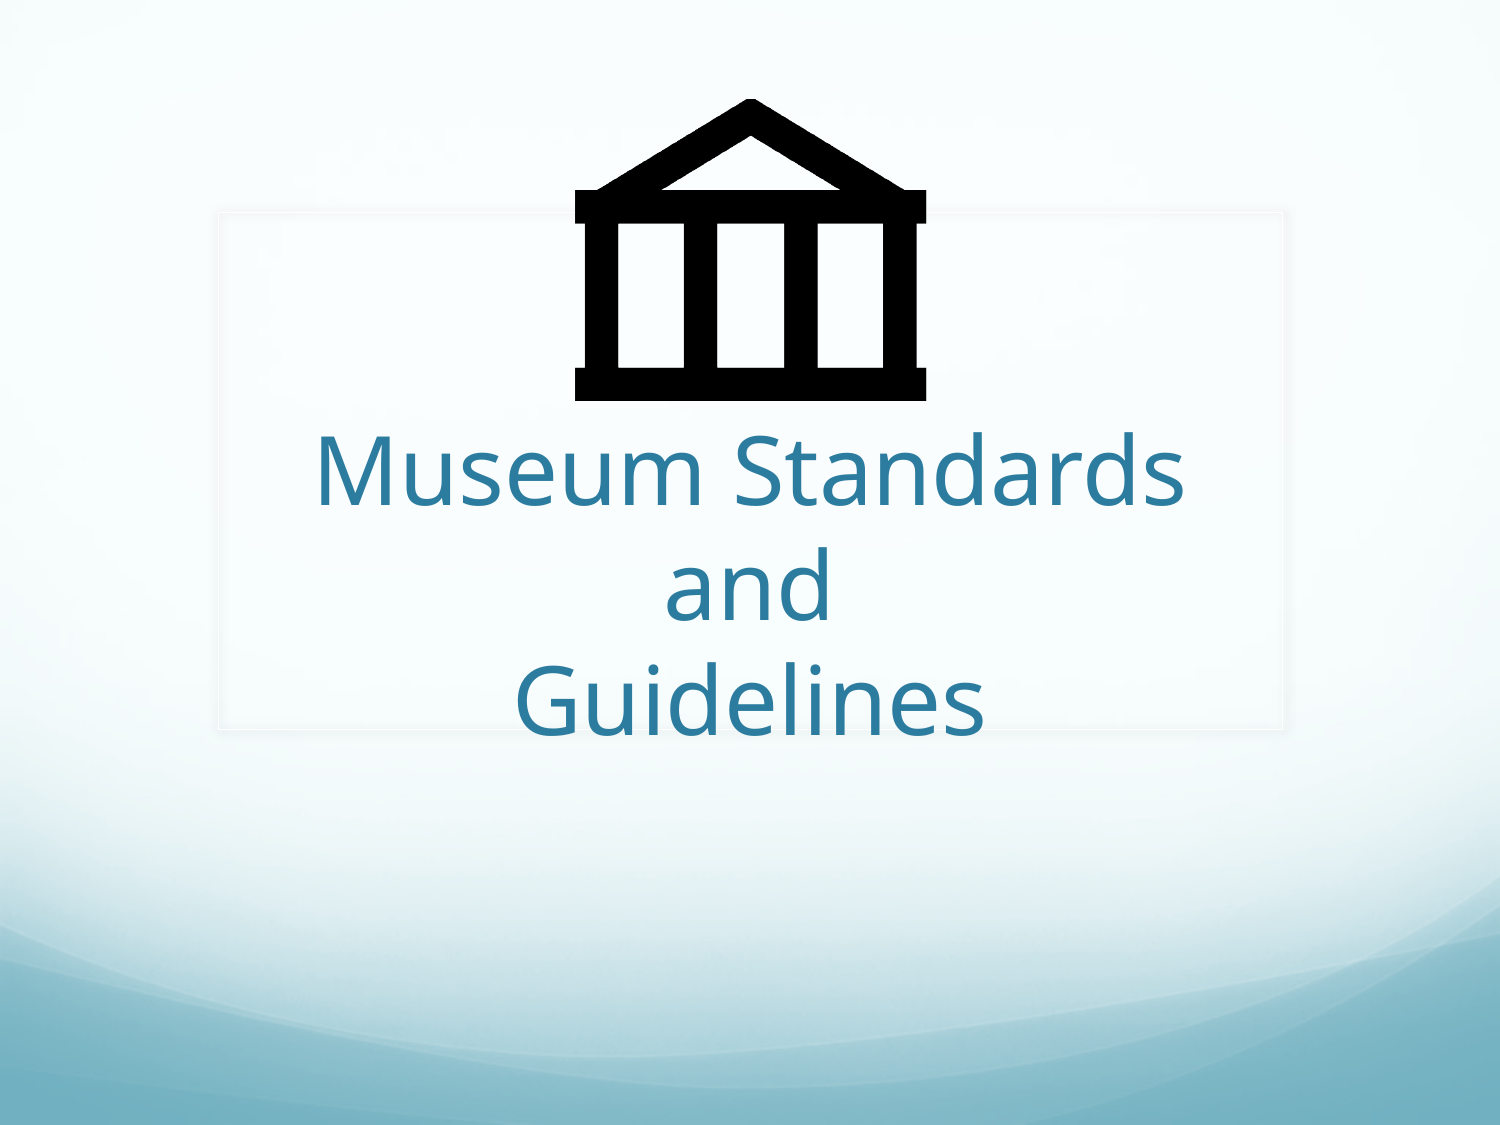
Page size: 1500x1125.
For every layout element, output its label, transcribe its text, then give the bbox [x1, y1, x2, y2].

picture [558, 99, 943, 401]
title Museum Standards and Guidelines [217, 249, 1283, 763]
